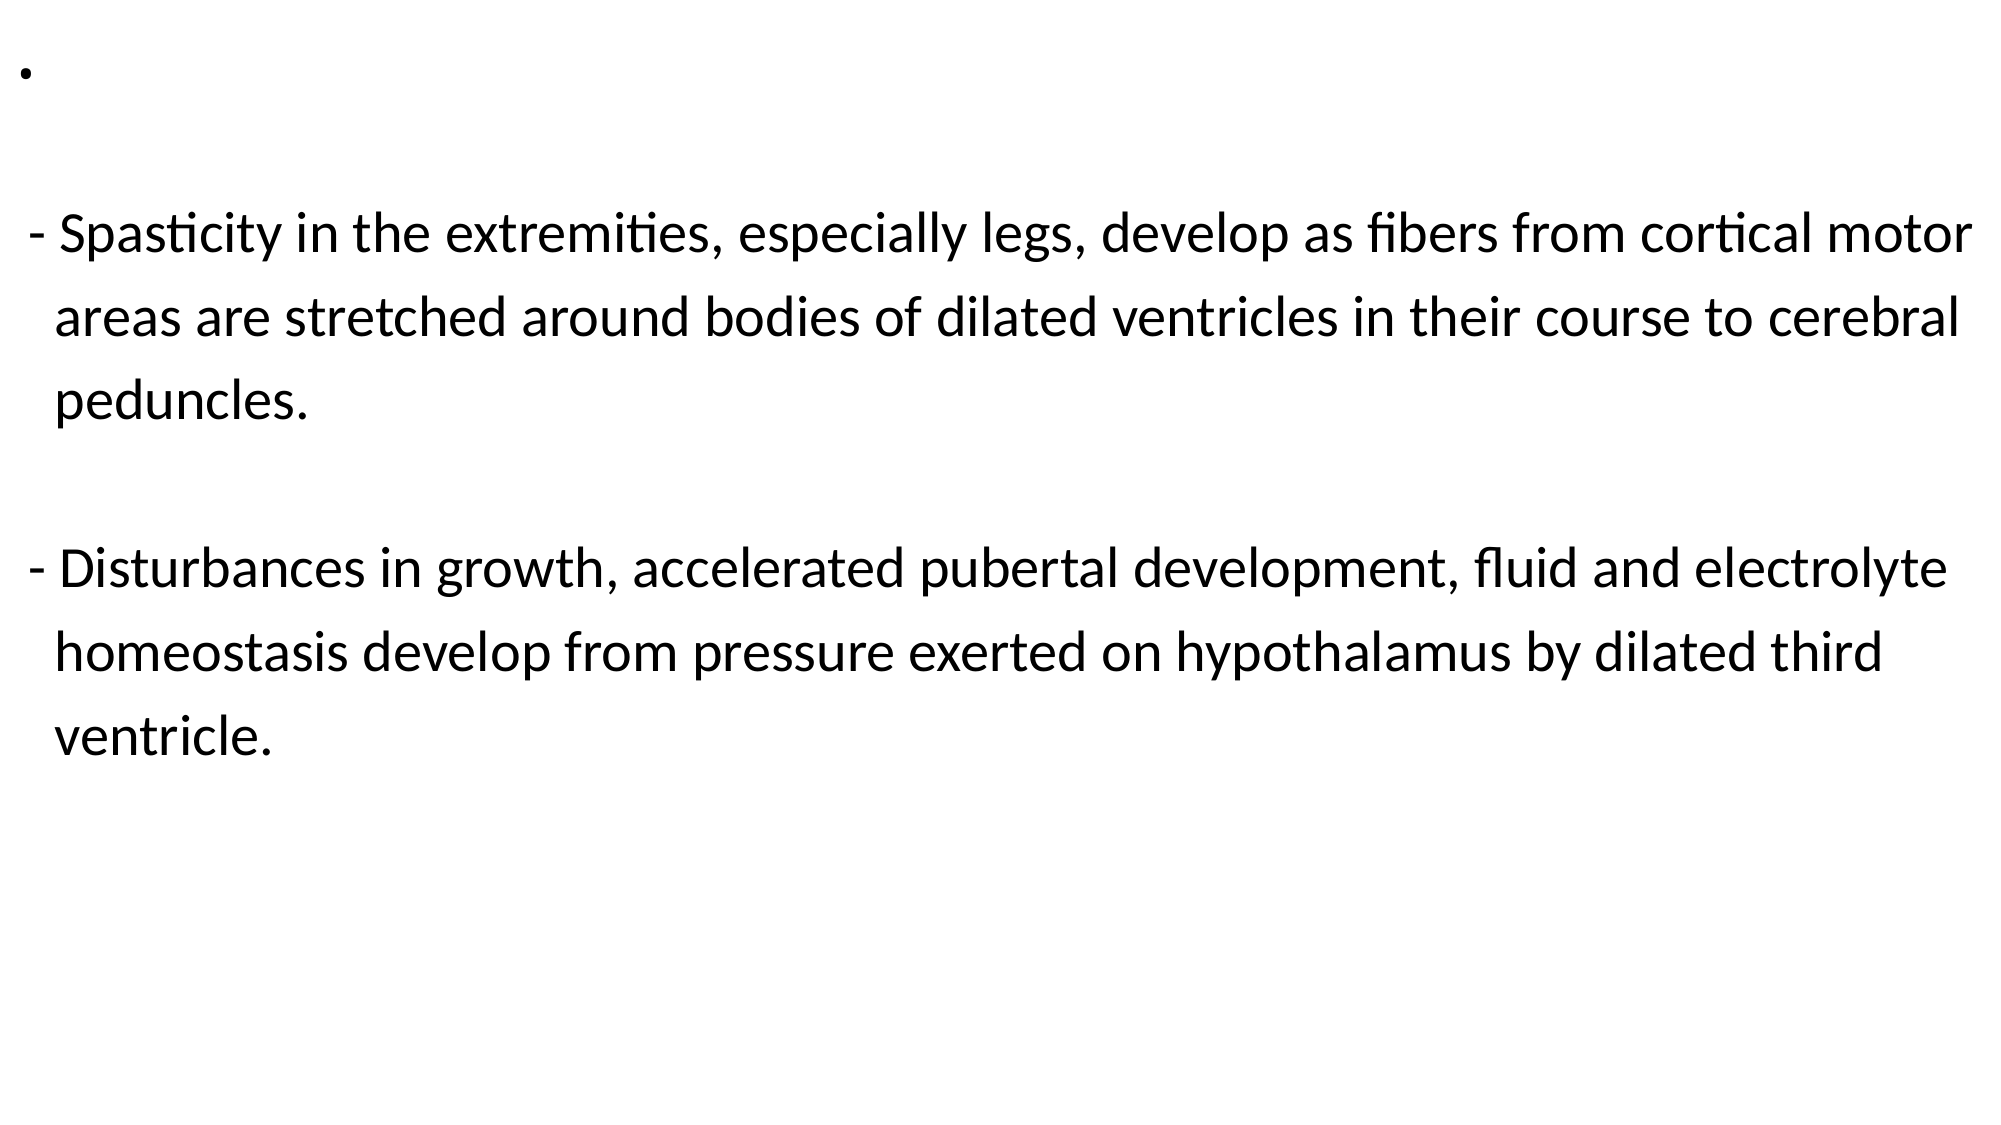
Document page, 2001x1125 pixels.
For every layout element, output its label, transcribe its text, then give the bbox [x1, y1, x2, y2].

list - Spasticity in the extremities, especially legs, develop as fibers from cortical motor areas are stretched around bodies of dilated ventricles in their course to cerebral peduncles. - Disturbances in growth, accelerated pubertal development, fluid and electrolyte homeostasis develop from pressure exerted on hypothalamus by dilated third ventricle. [0, 103, 2000, 1125]
title . [0, 0, 1863, 103]
